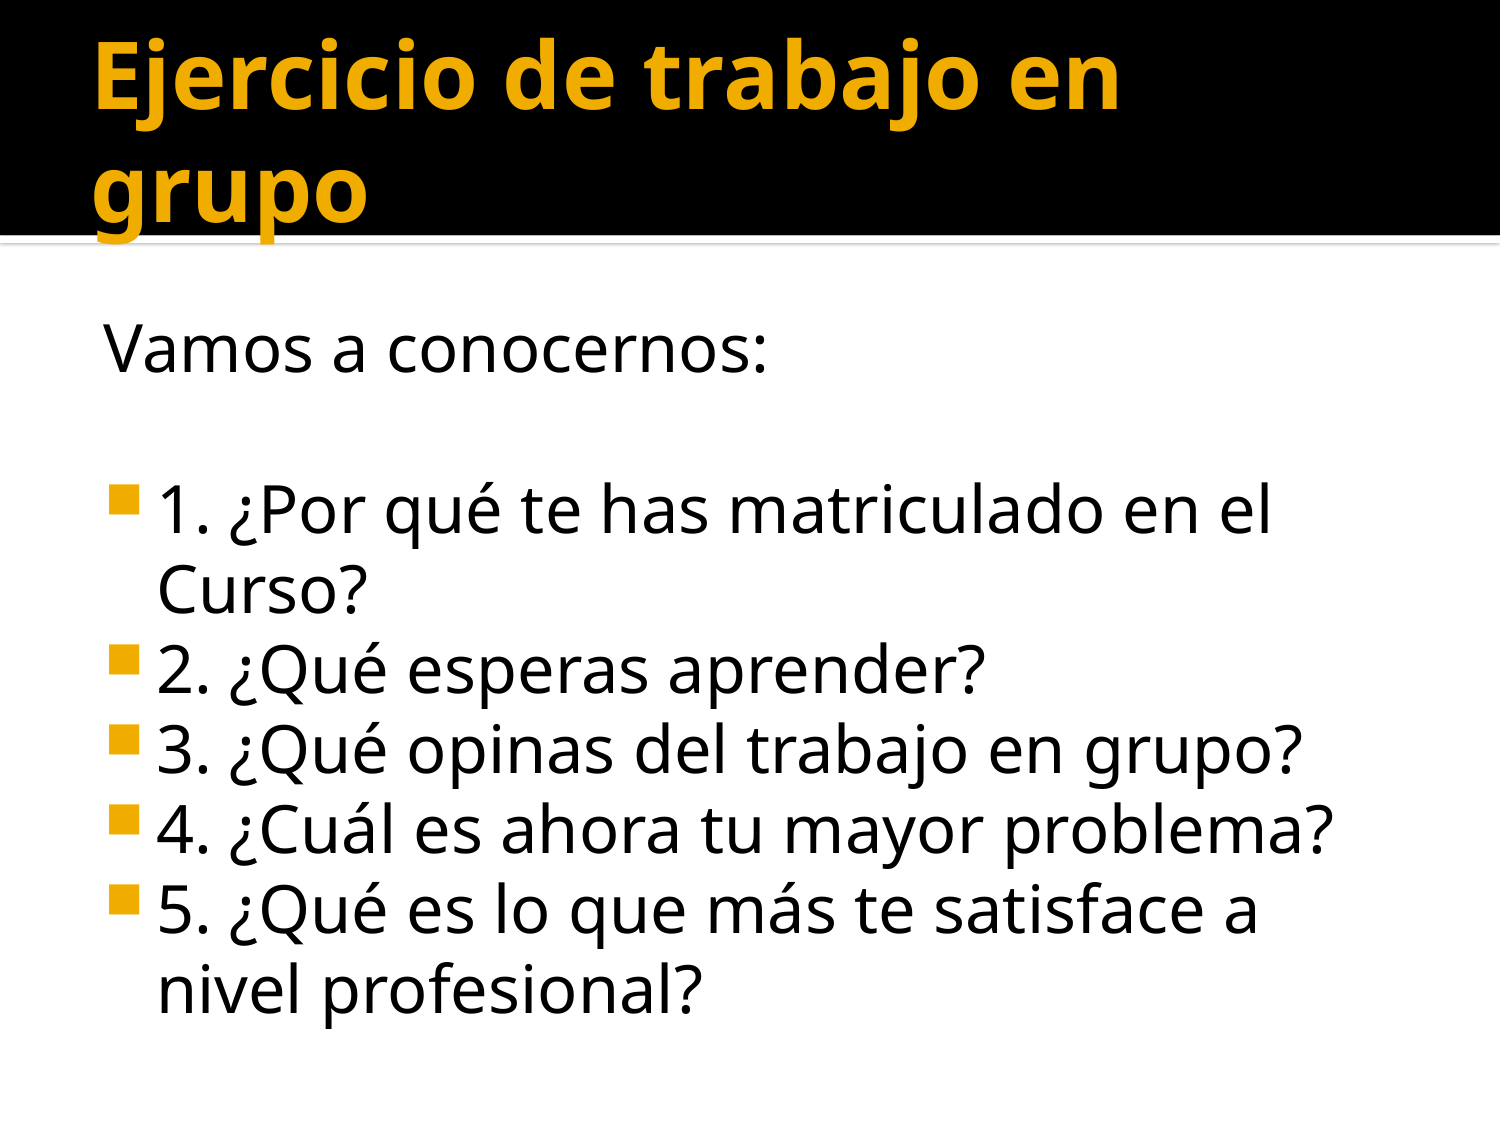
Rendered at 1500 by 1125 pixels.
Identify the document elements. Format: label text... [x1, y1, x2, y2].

title Ejercicio de trabajo en grupo [75, 25, 1425, 231]
list Vamos a conocernos: 1. ¿Por qué te has matriculado en el Curso? 2. ¿Qué esperas aprender? 3. ¿Qué opinas del trabajo en grupo? 4. ¿Cuál es ahora tu mayor problema? 5. ¿Qué es lo que más te satisface a nivel profesional? [75, 291, 1425, 1050]
